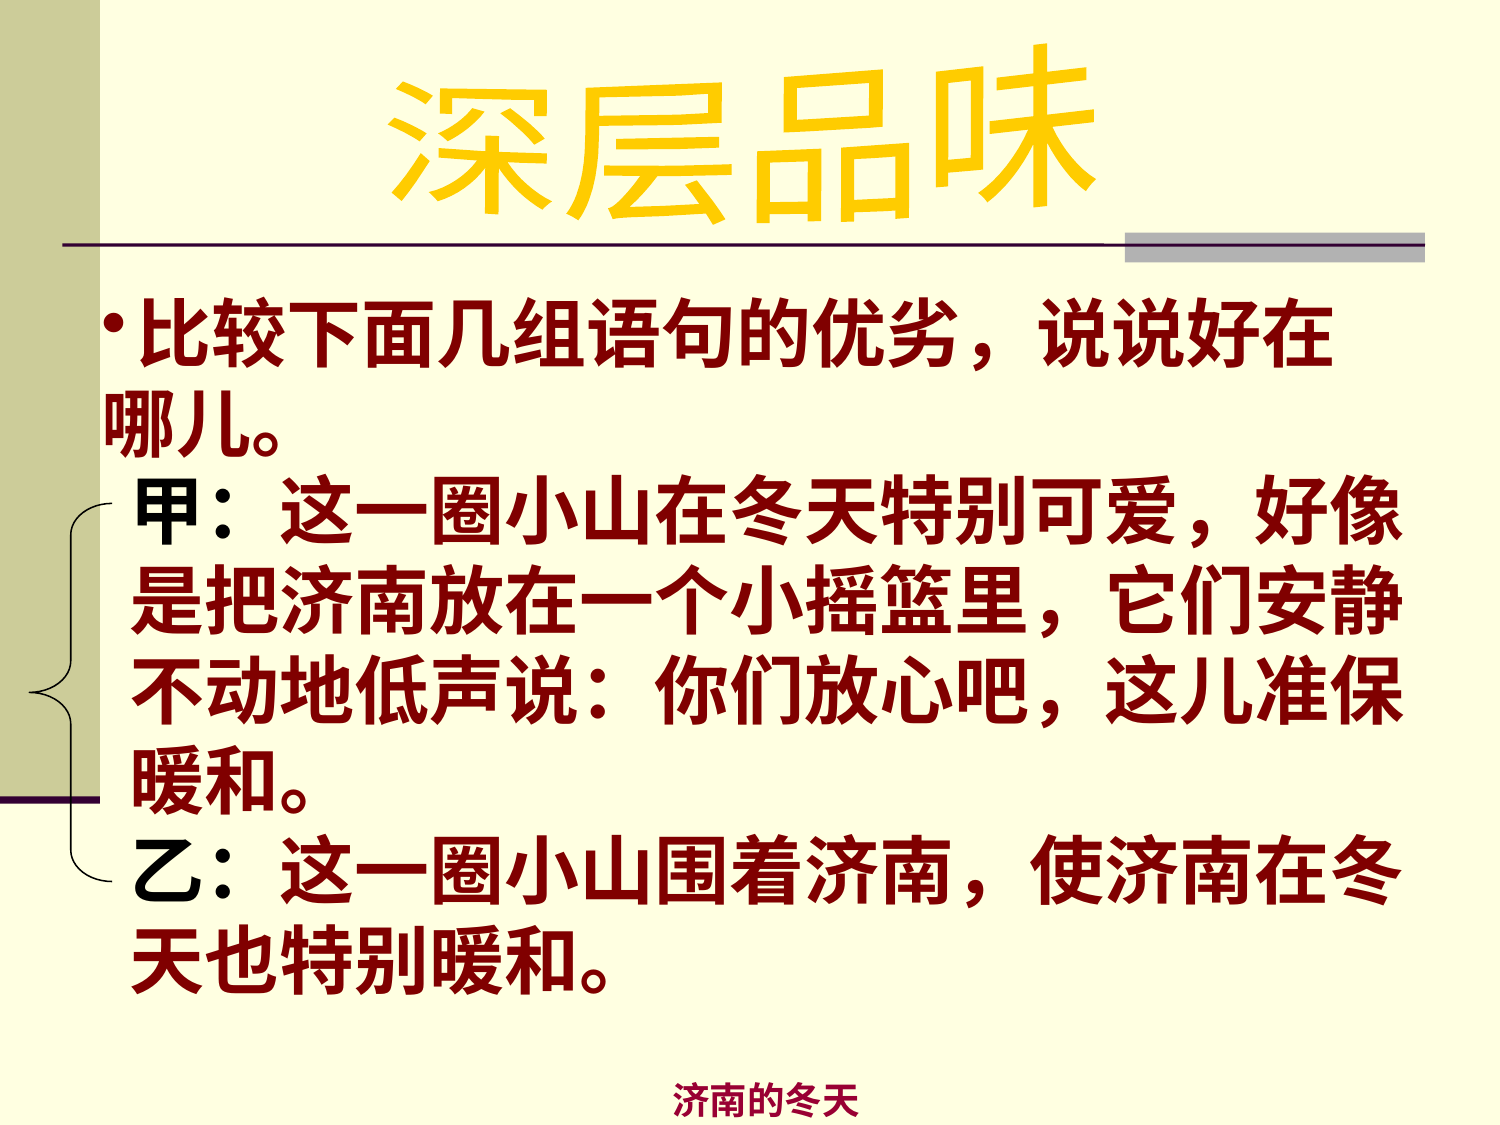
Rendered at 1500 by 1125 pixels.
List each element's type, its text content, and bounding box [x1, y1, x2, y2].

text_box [29, 455, 1423, 1013]
text_box 比较下面几组语句的优劣，说说好在 哪儿。 [86, 278, 1352, 454]
